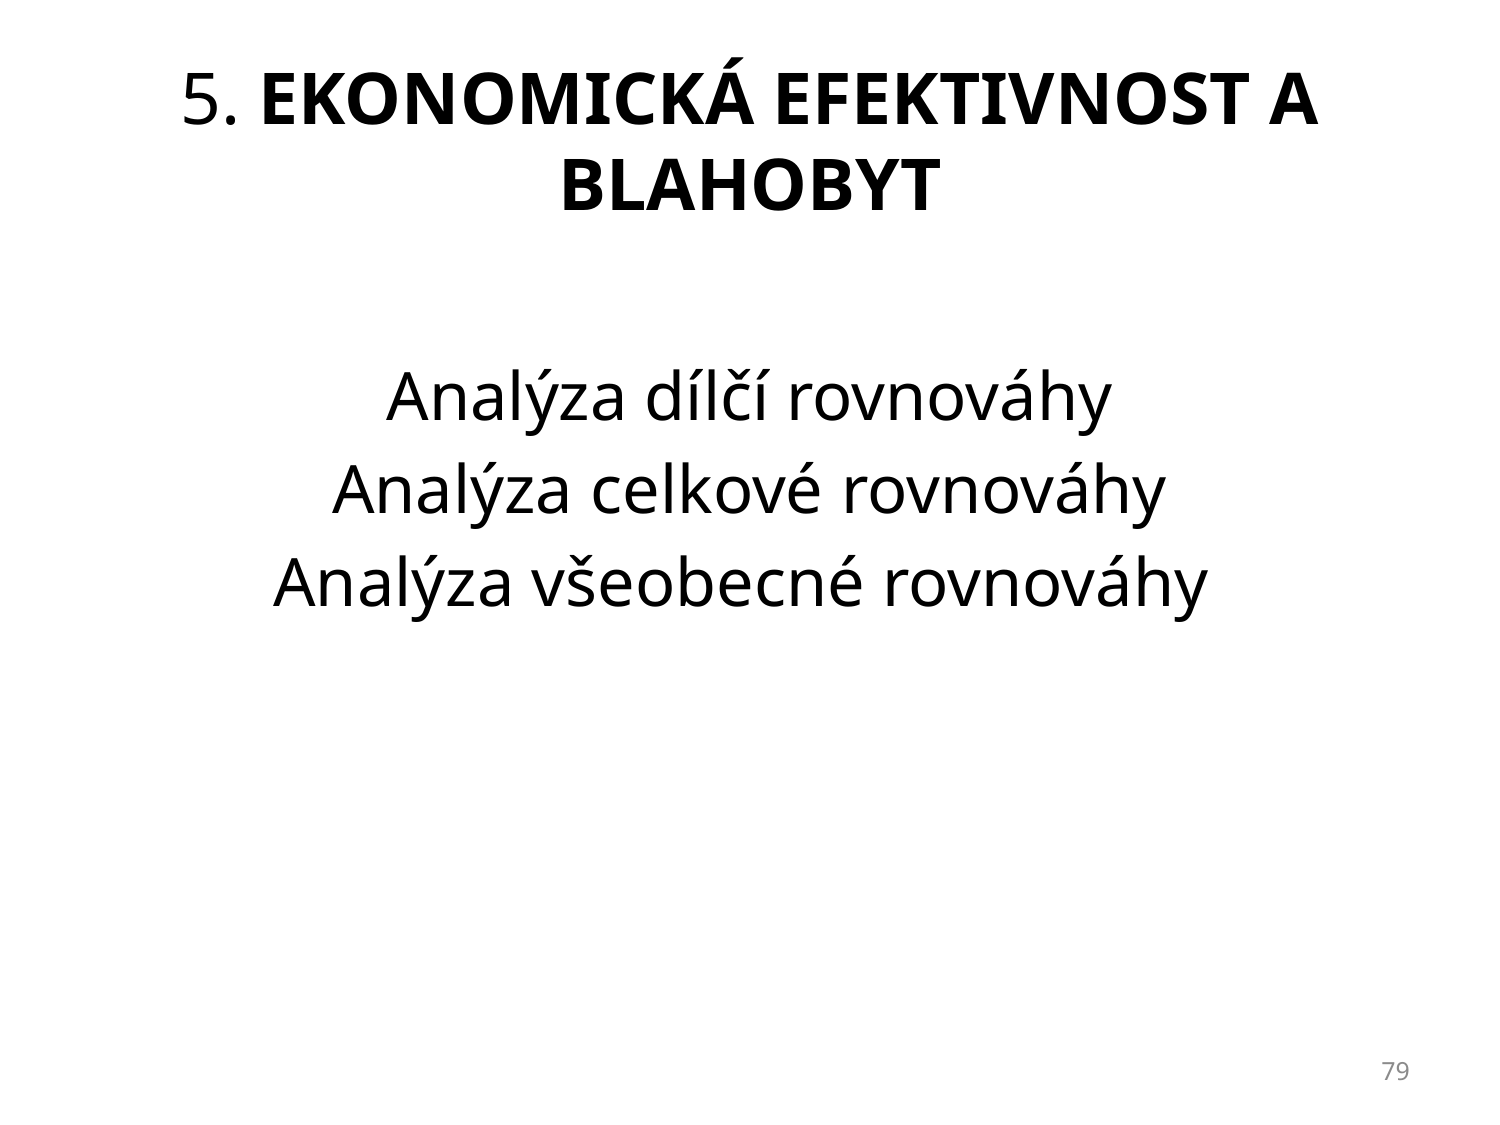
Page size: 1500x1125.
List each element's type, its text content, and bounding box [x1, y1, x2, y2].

slide_number 79 [1074, 1042, 1425, 1103]
list Analýza dílčí rovnováhy Analýza celkové rovnováhy Analýza všeobecné rovnováhy [75, 262, 1425, 1005]
title 5. Ekonomická efektivnost a blahobyt [75, 45, 1425, 233]
